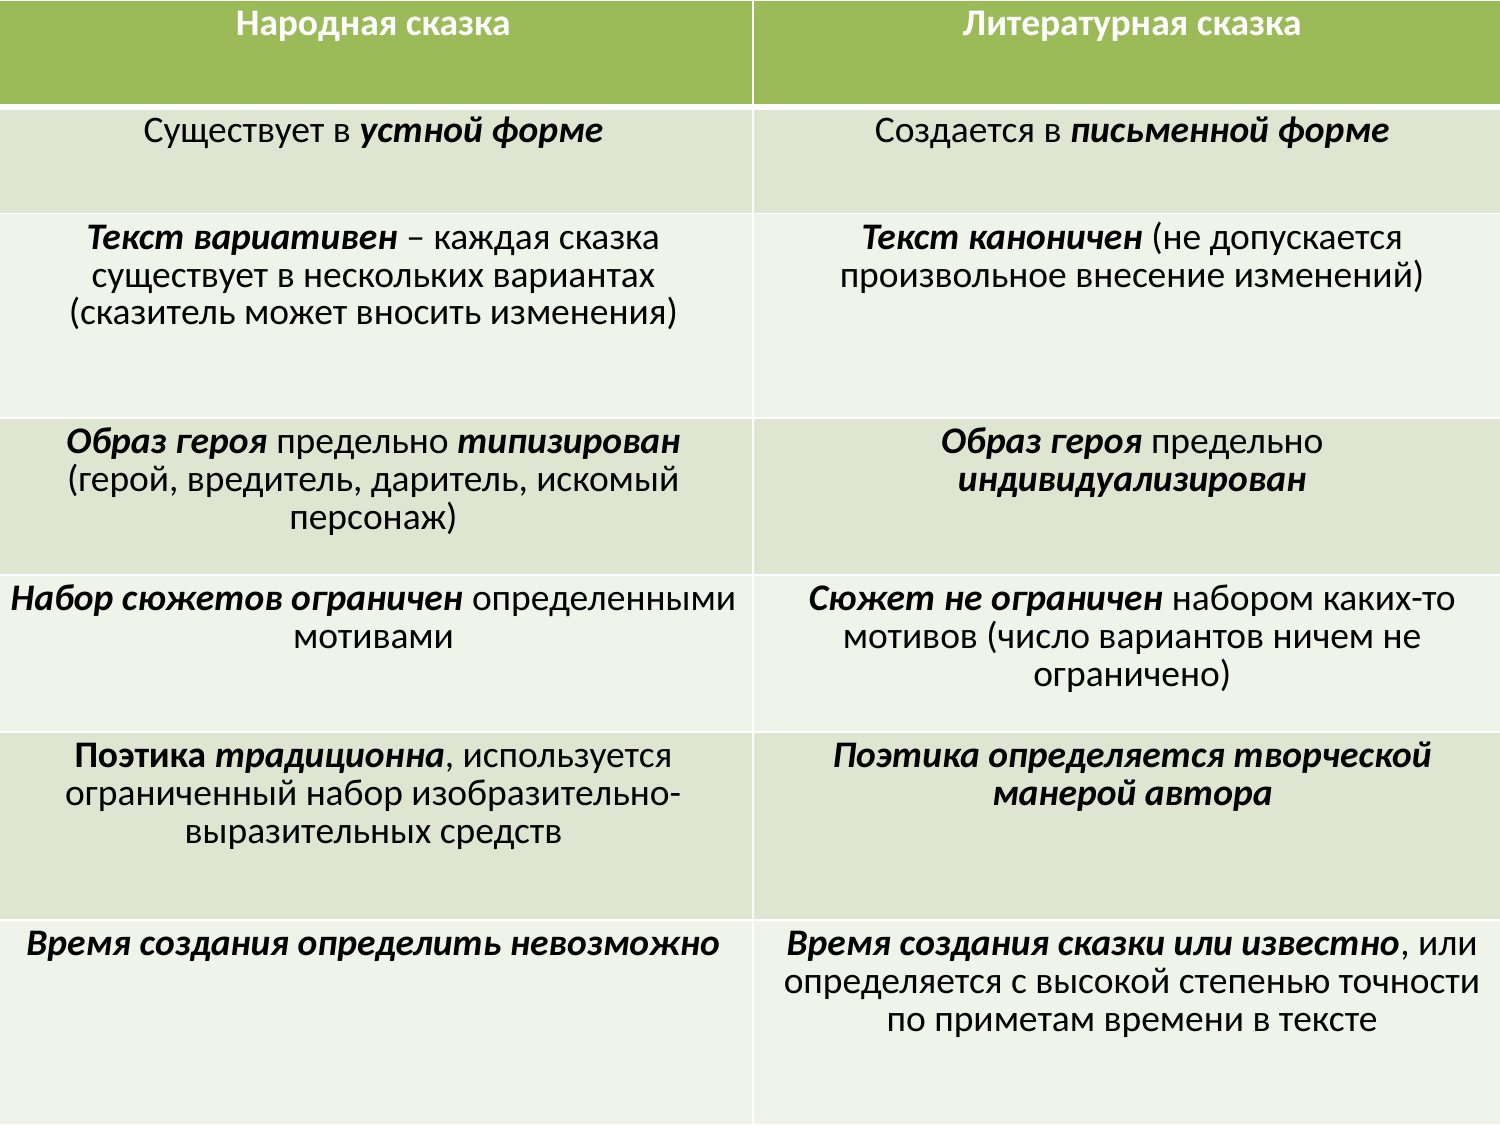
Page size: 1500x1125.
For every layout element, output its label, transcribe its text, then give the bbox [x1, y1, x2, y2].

table_cell Поэтика традиционна, используется ограниченный набор изобразительно-выразительных средств [0, 733, 752, 919]
table_cell Образ героя предельно типизирован (герой, вредитель, даритель, искомый персонаж) [0, 419, 752, 574]
table_cell Существует в устной форме [0, 110, 752, 213]
table_cell Время создания определить невозможно [0, 921, 752, 1124]
table_cell Время создания сказки или известно, или определяется с высокой степенью точности по приметам времени в тексте [754, 921, 1500, 1124]
table_cell Набор сюжетов ограничен определенными мотивами [0, 576, 752, 731]
table_header Народная сказка [0, 1, 752, 104]
table_cell Текст вариативен – каждая сказка существует в нескольких вариантах (сказитель может вносить изменения) [0, 214, 752, 417]
table_cell Поэтика определяется творческой манерой автора [754, 733, 1500, 919]
table_cell Сюжет не ограничен набором каких-то мотивов (число вариантов ничем не ограничено) [754, 576, 1500, 731]
table_cell Текст каноничен (не допускается произвольное внесение изменений) [754, 214, 1500, 417]
table_header Литературная сказка [754, 1, 1500, 104]
table_cell Образ героя предельно индивидуализирован [754, 419, 1500, 574]
table_cell Создается в письменной форме [754, 110, 1500, 213]
